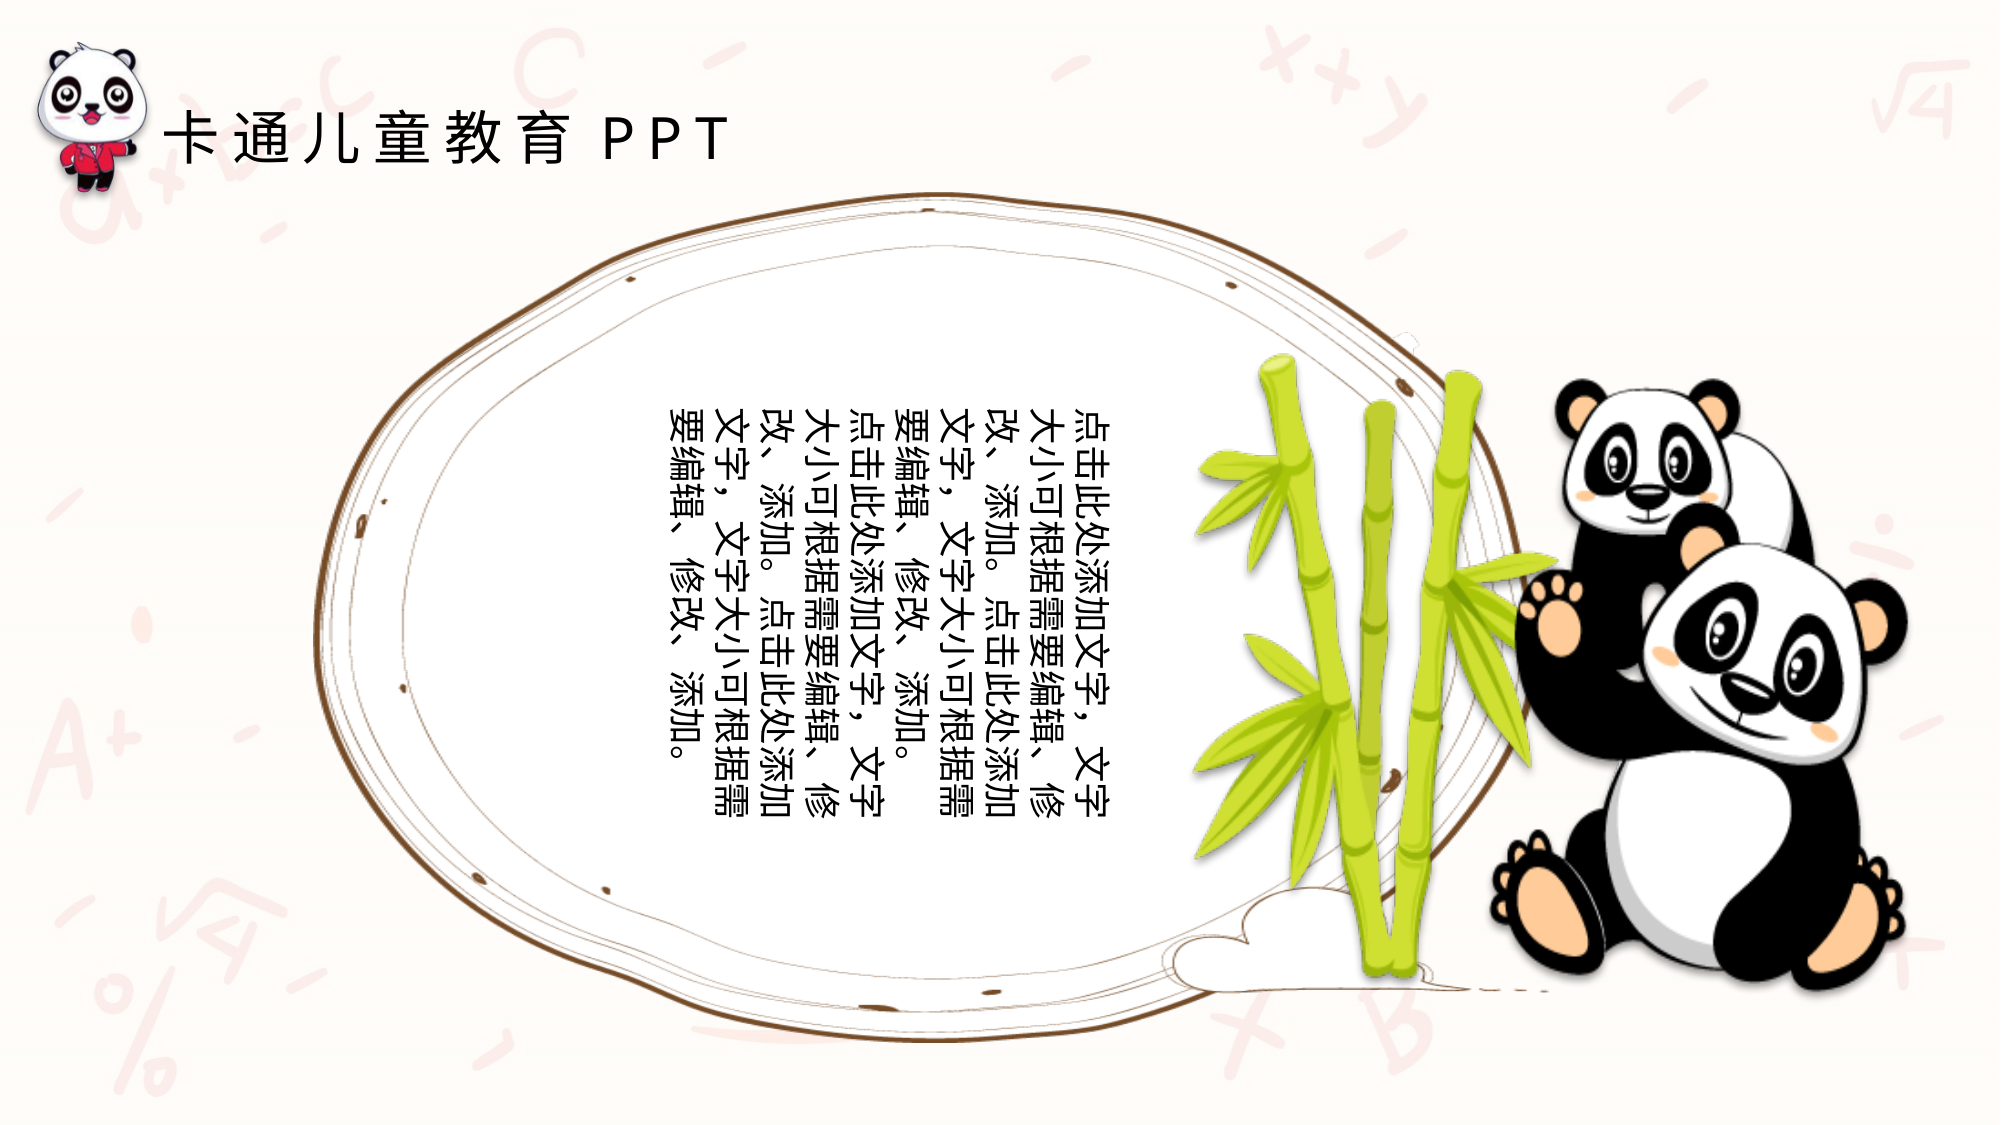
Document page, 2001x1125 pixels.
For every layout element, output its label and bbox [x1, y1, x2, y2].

picture [33, 31, 153, 196]
picture [313, 192, 1910, 1043]
